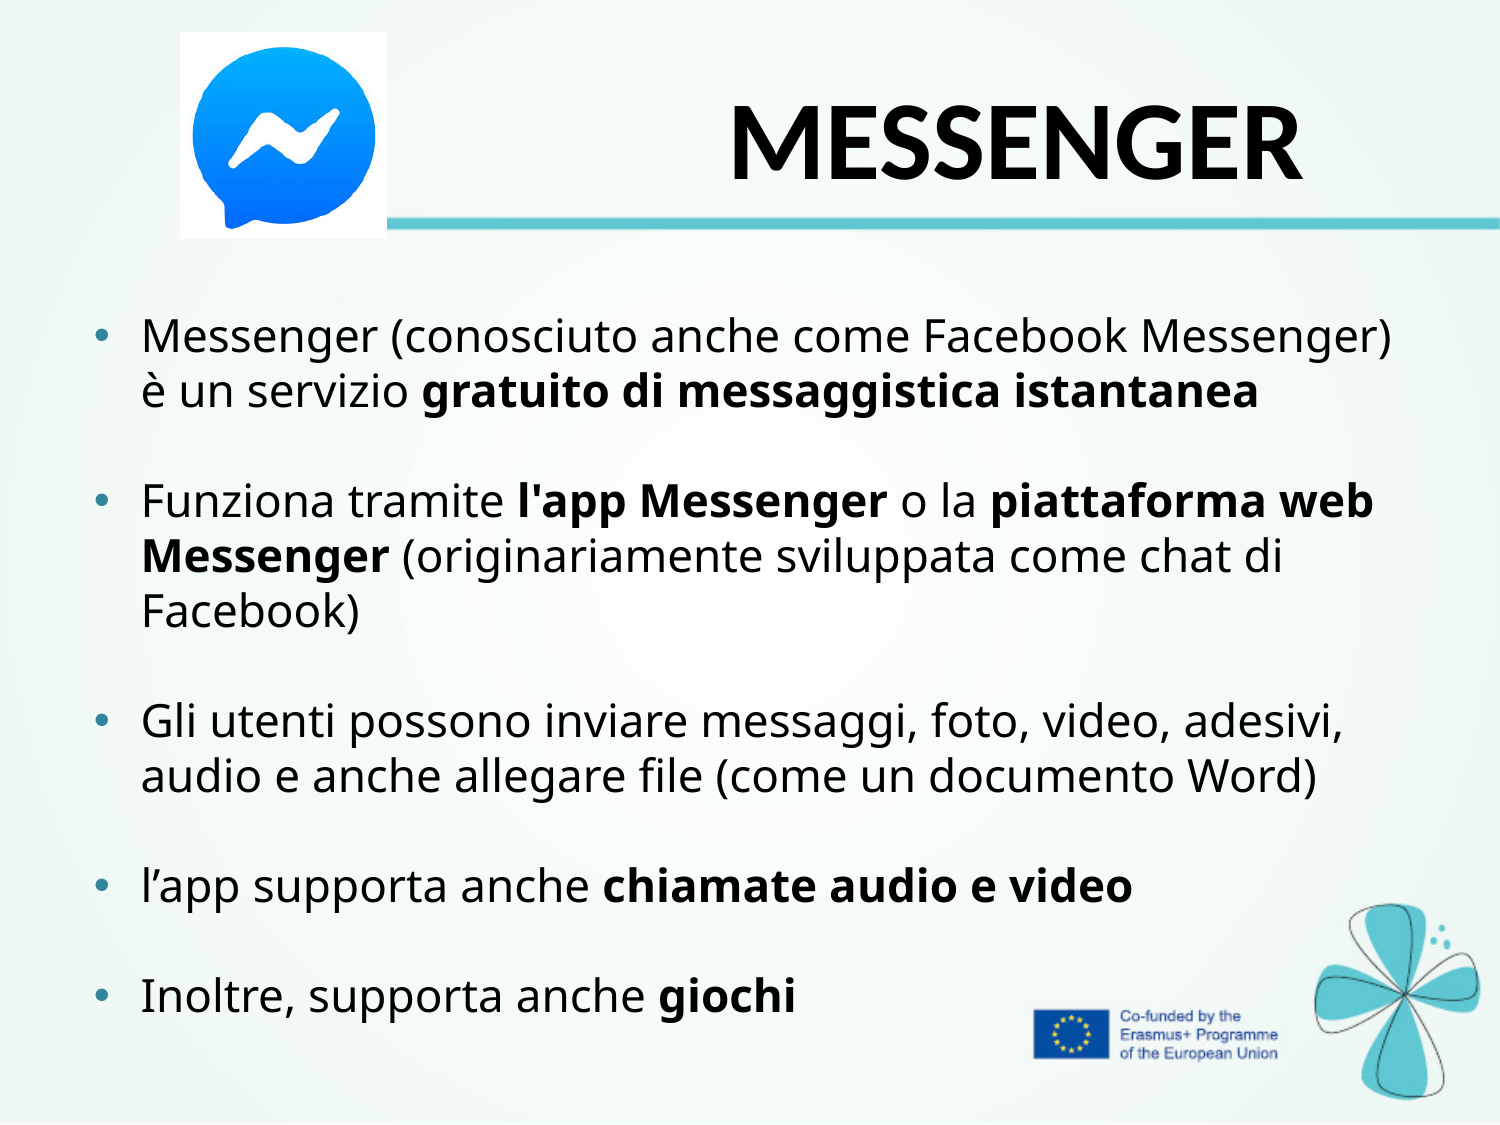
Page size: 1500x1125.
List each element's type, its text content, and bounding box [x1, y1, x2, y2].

picture [0, 0, 1500, 1125]
text_box MESSENGER [670, 59, 1320, 210]
text_box Messenger (conosciuto anche come Facebook Messenger) è un servizio gratuito di messaggistica istantanea Funziona tramite l'app Messenger o la piattaforma web Messenger (originariamente sviluppata come chat di Facebook) Gli utenti possono inviare messaggi, foto, video, adesivi, audio e anche allegare file (come un documento Word) l’app supporta anche chiamate audio e video Inoltre, supporta anche giochi [78, 299, 1424, 1029]
